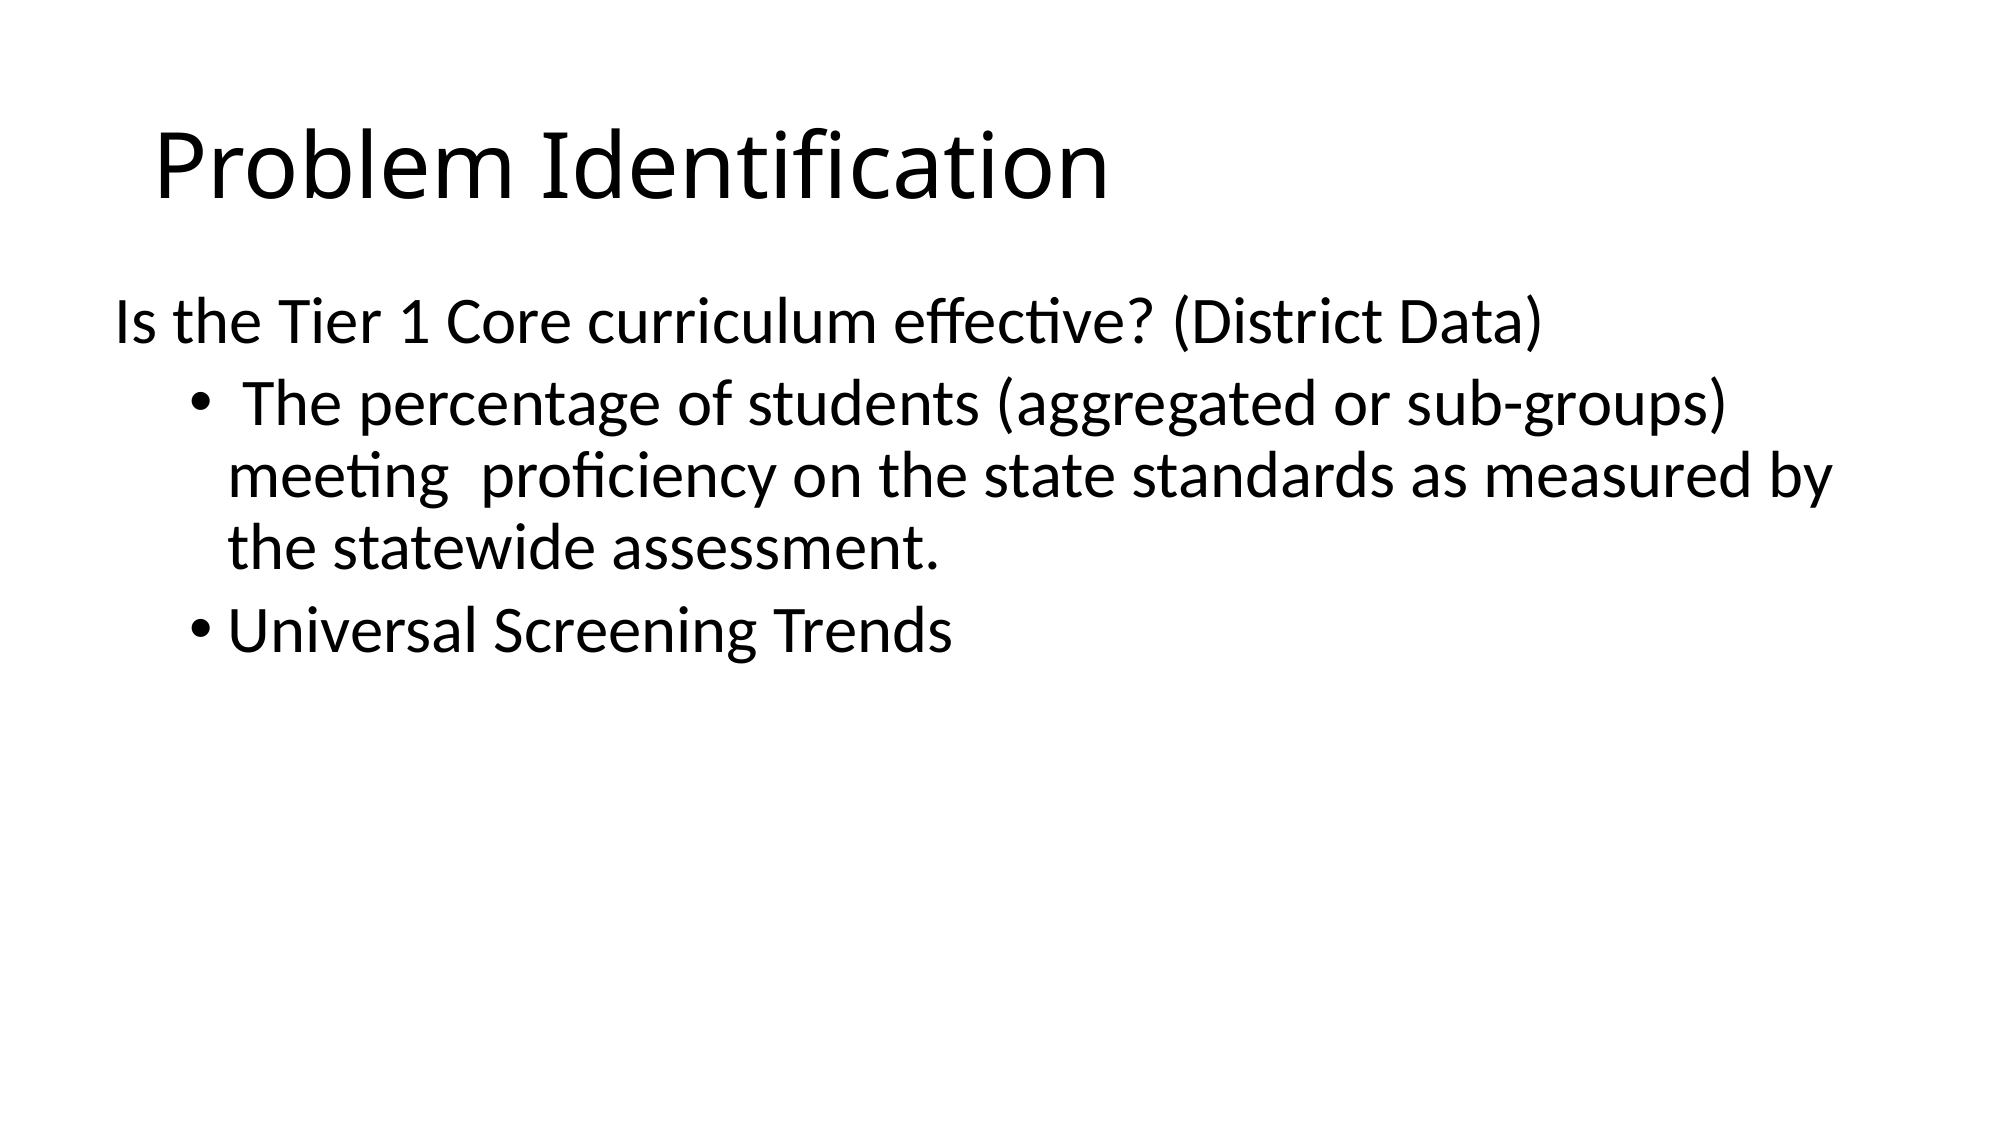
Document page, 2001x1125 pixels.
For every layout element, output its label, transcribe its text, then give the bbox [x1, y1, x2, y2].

title Problem Identification [137, 59, 1863, 187]
list Is the Tier 1 Core curriculum effective? (District Data) The percentage of students (aggregated or sub-groups) meeting proficiency on the state standards as measured by the statewide assessment. Universal Screening Trends [99, 187, 1900, 1075]
